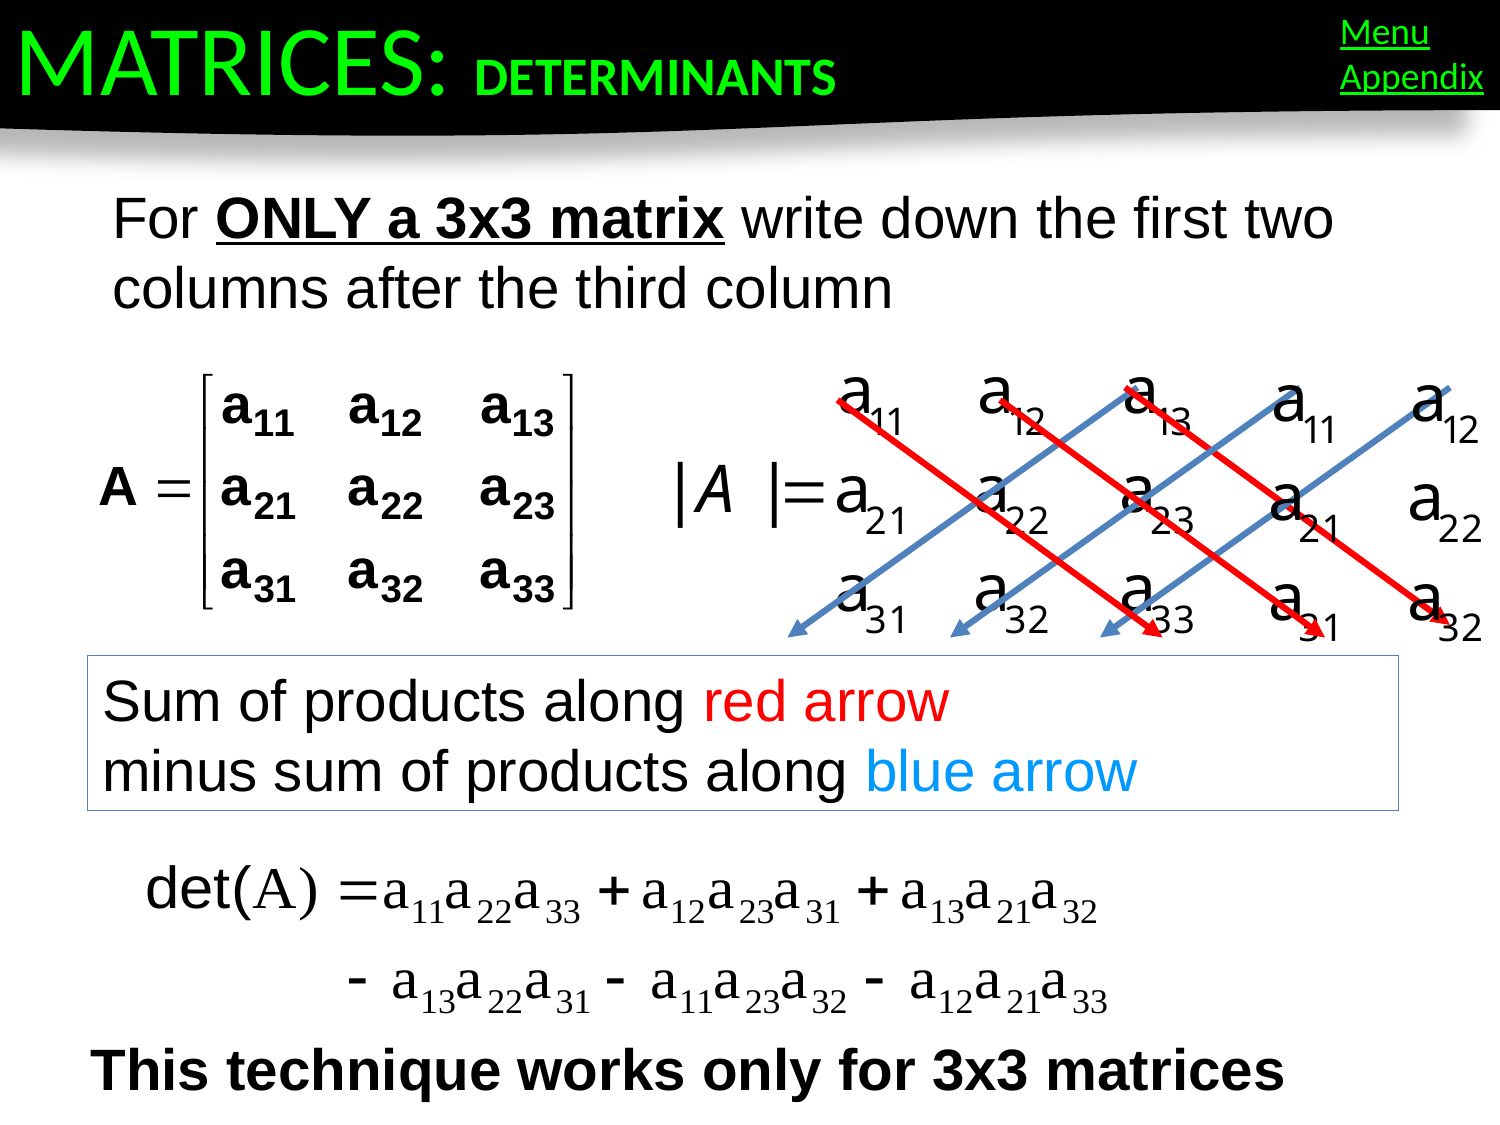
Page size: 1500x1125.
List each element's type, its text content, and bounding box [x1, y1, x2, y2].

text_box Sum of products along red arrow minus sum of products along blue arrow [87, 655, 1399, 811]
text_box MATRICES: DETERMINANTS [0, 0, 1500, 138]
text_box Menu Appendix [1324, 0, 1499, 105]
text_box [24, 150, 1463, 1088]
text_box This technique works only for 3x3 matrices [75, 1025, 1302, 1110]
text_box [662, 341, 1236, 651]
text_box [112, 224, 1400, 655]
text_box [87, 362, 645, 622]
text_box [112, 668, 1400, 1025]
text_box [1235, 349, 1500, 659]
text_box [137, 849, 1118, 1028]
